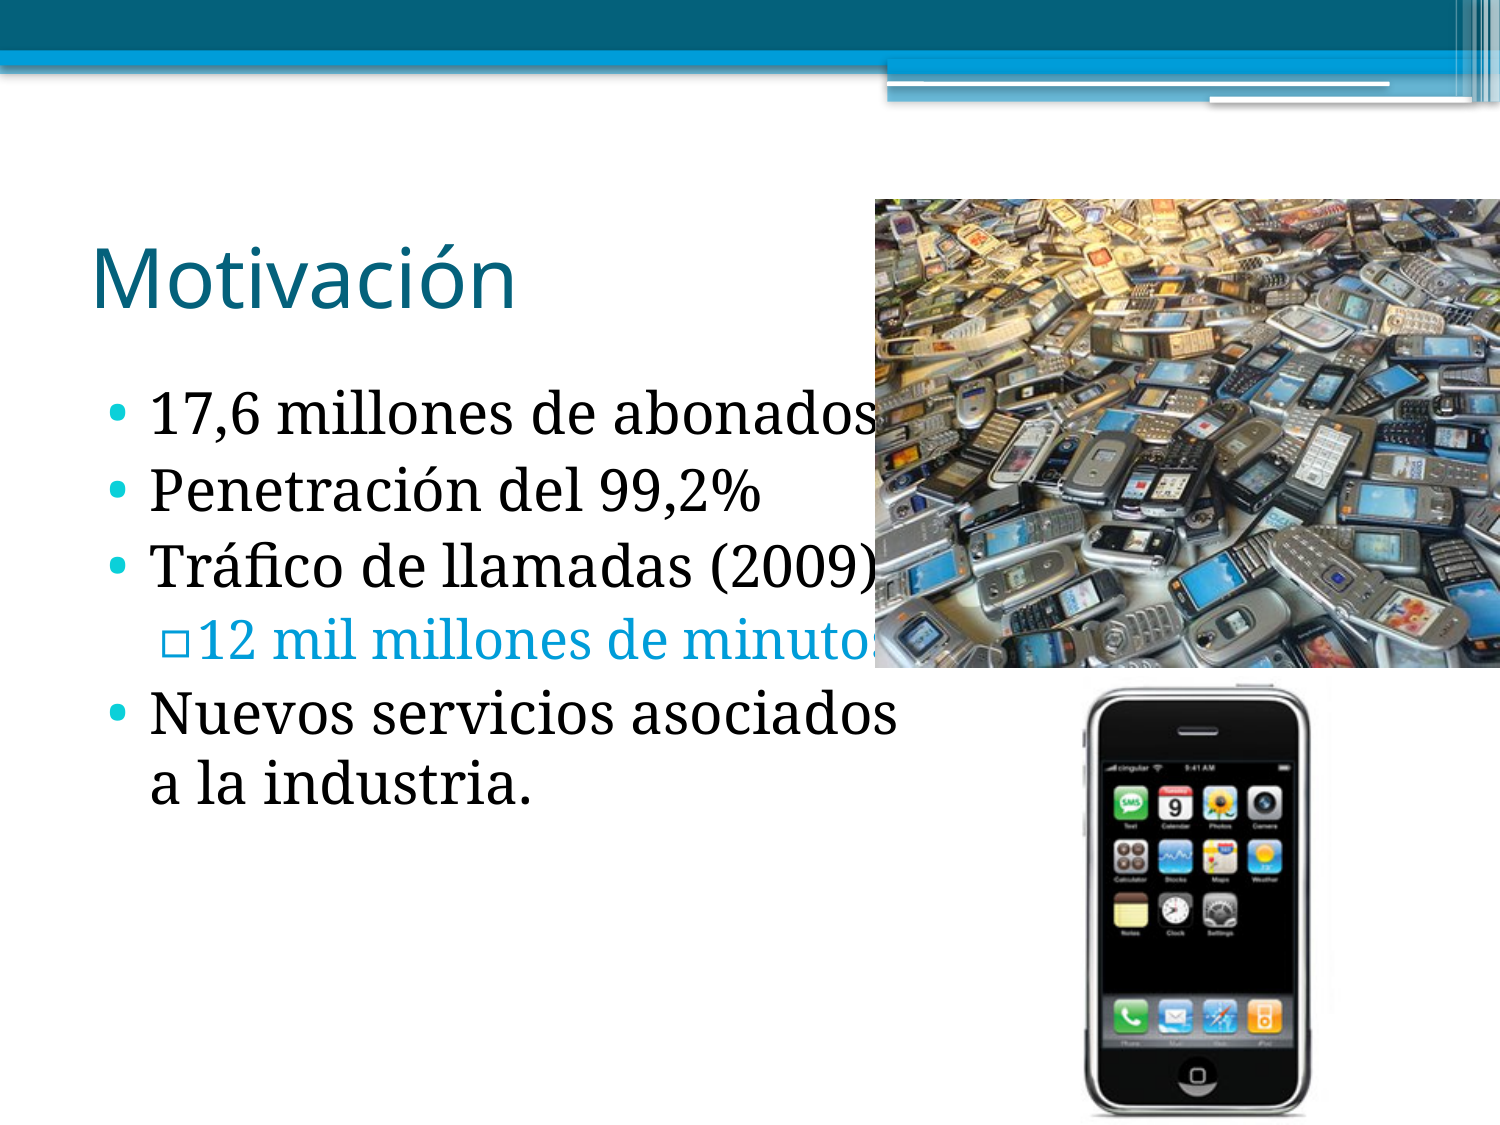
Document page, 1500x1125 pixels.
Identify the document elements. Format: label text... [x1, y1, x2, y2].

list 17,6 millones de abonados. Penetración del 99,2% Tráfico de llamadas (2009) 12 mil millones de minutos. Nuevos servicios asociados a la industria. [75, 368, 975, 1079]
picture [980, 676, 1430, 1125]
picture [874, 198, 1500, 669]
title Motivación [75, 187, 1425, 363]
